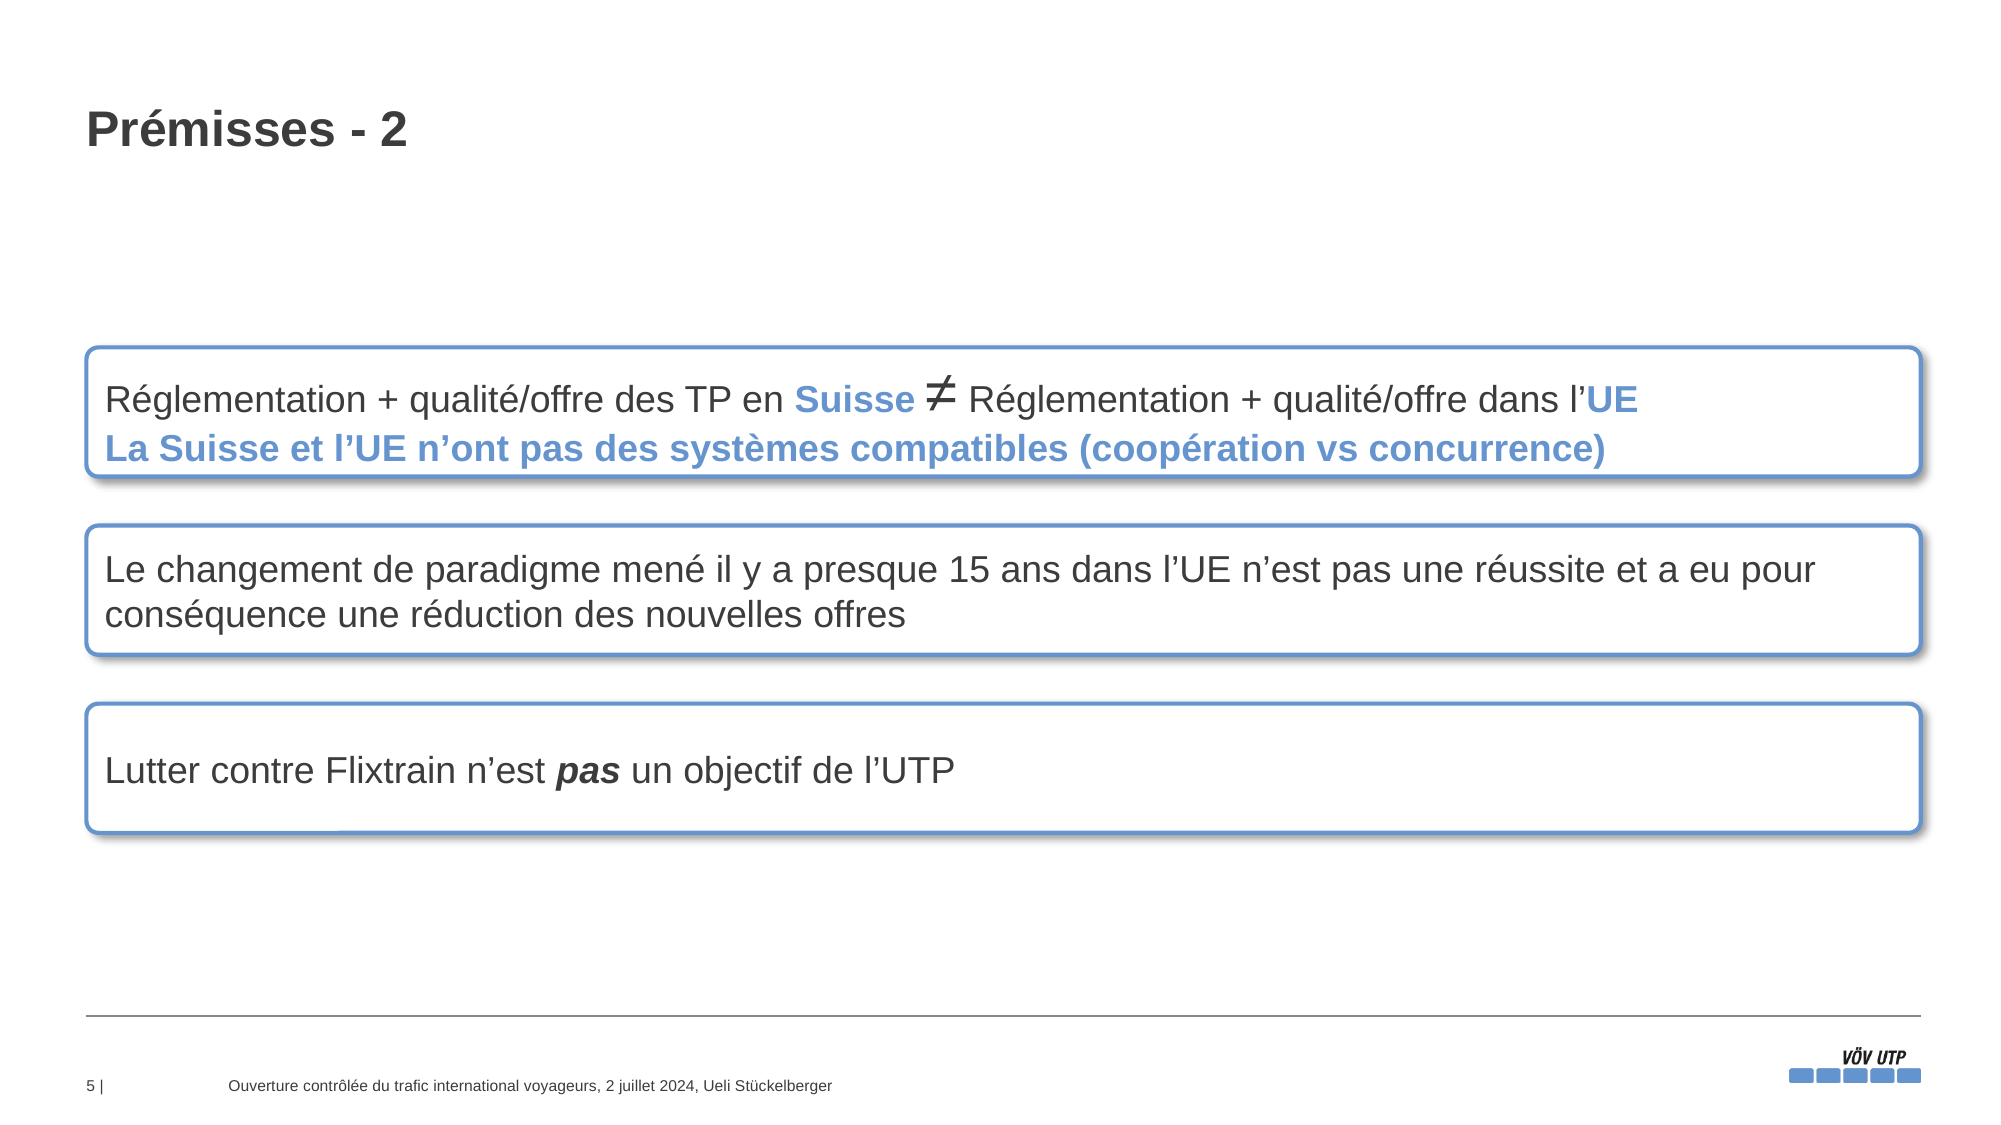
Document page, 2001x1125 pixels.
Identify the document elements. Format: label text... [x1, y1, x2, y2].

text_box Lutter contre Flixtrain n’est pas un objectif de l’UTP [84, 701, 1923, 835]
picture [1789, 1047, 1921, 1083]
slide_number 5 | [86, 1035, 212, 1095]
text_box Le changement de paradigme mené il y a presque 15 ans dans l’UE n’est pas une réussite et a eu pour conséquence une réduction des nouvelles offres [84, 523, 1923, 657]
text_box Réglementation + qualité/offre des TP en Suisse ≠ Réglementation + qualité/offre dans l’UE La Suisse et l’UE n’ont pas des systèmes compatibles (coopération vs concurrence) [84, 345, 1923, 479]
title Prémisses - 2 [86, 87, 1921, 254]
footer Ouverture contrôlée du trafic international voyageurs, 2 juillet 2024, Ueli Stückelberger [228, 1035, 937, 1095]
